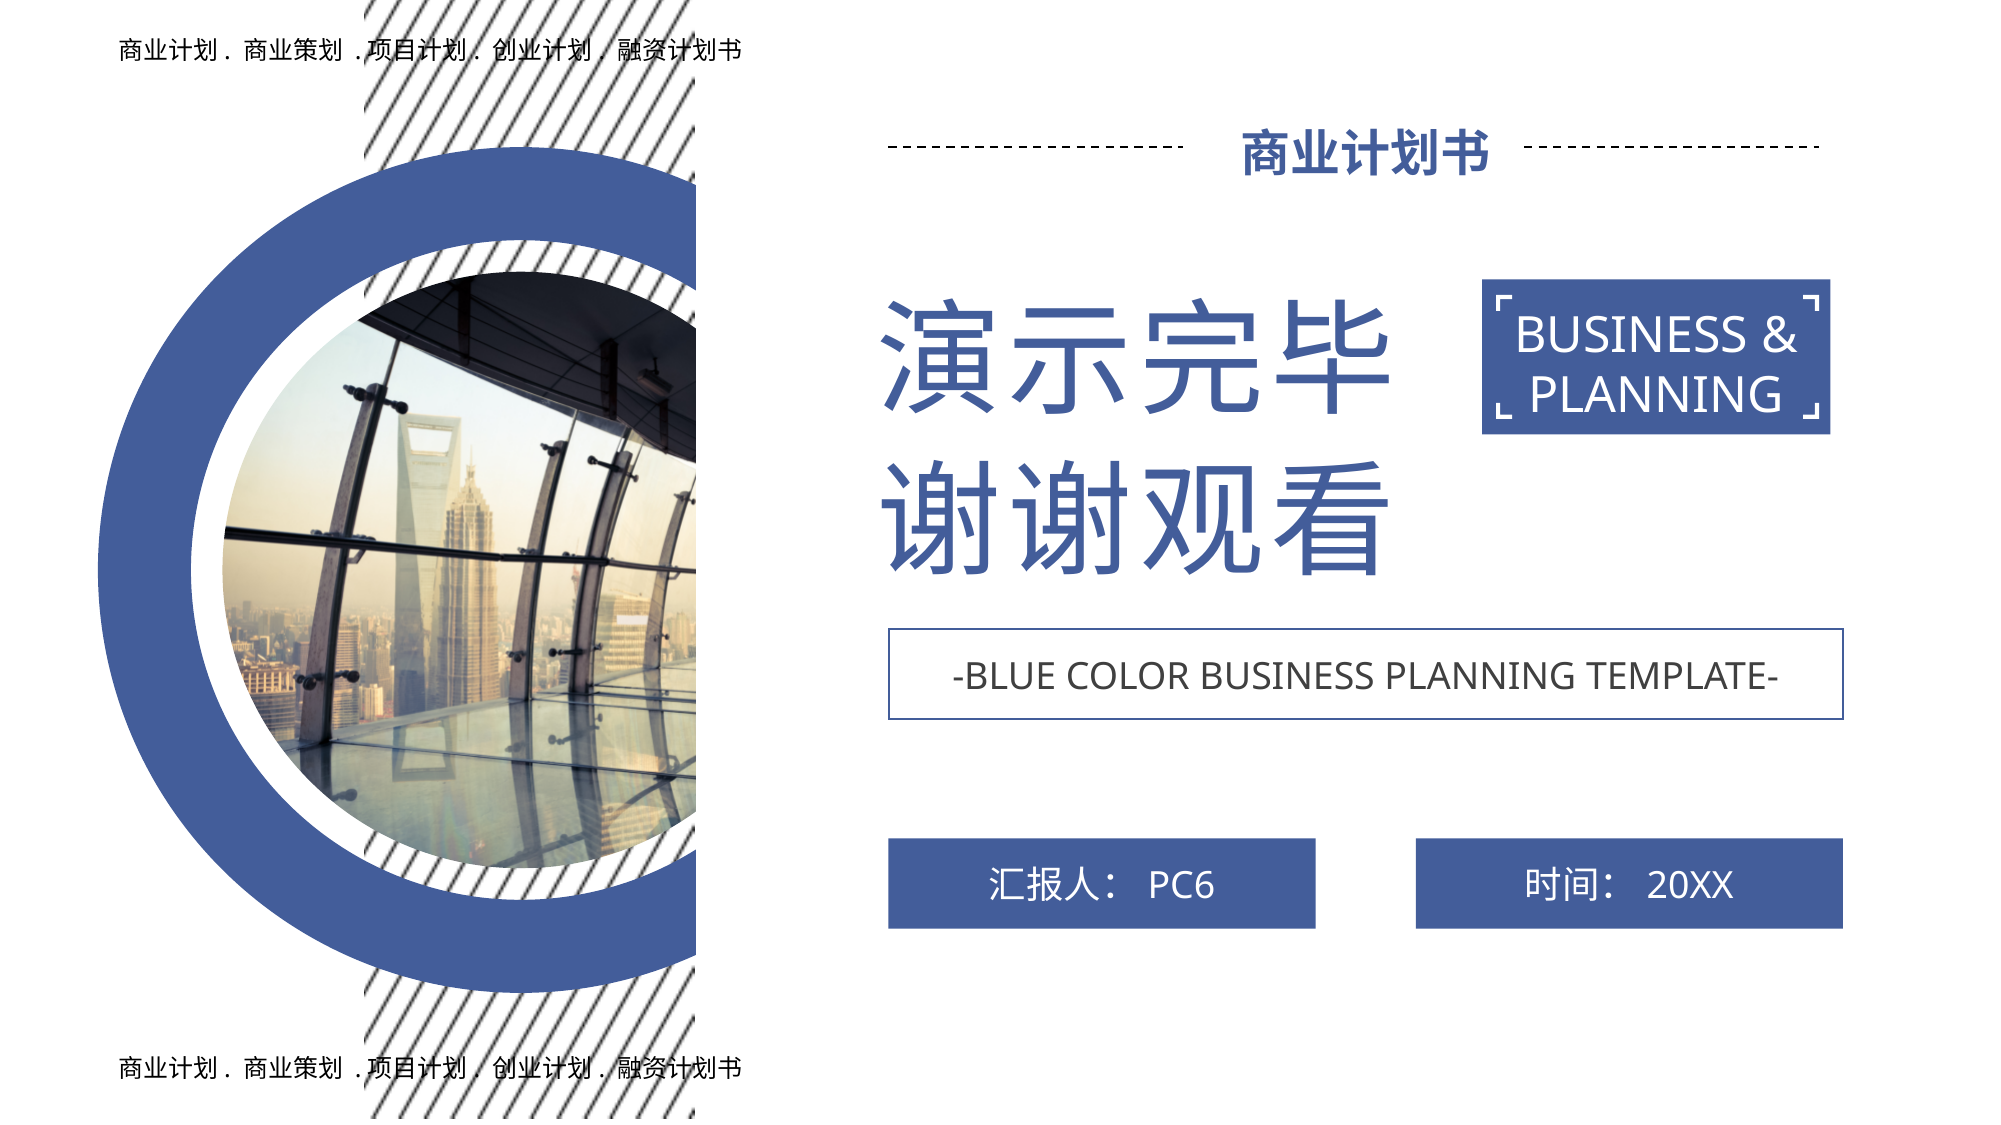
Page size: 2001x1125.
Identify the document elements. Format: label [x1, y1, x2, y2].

picture [364, 1091, 695, 1120]
text_box [1482, 279, 1831, 435]
text_box [91, 26, 1909, 1091]
picture [364, 0, 695, 26]
